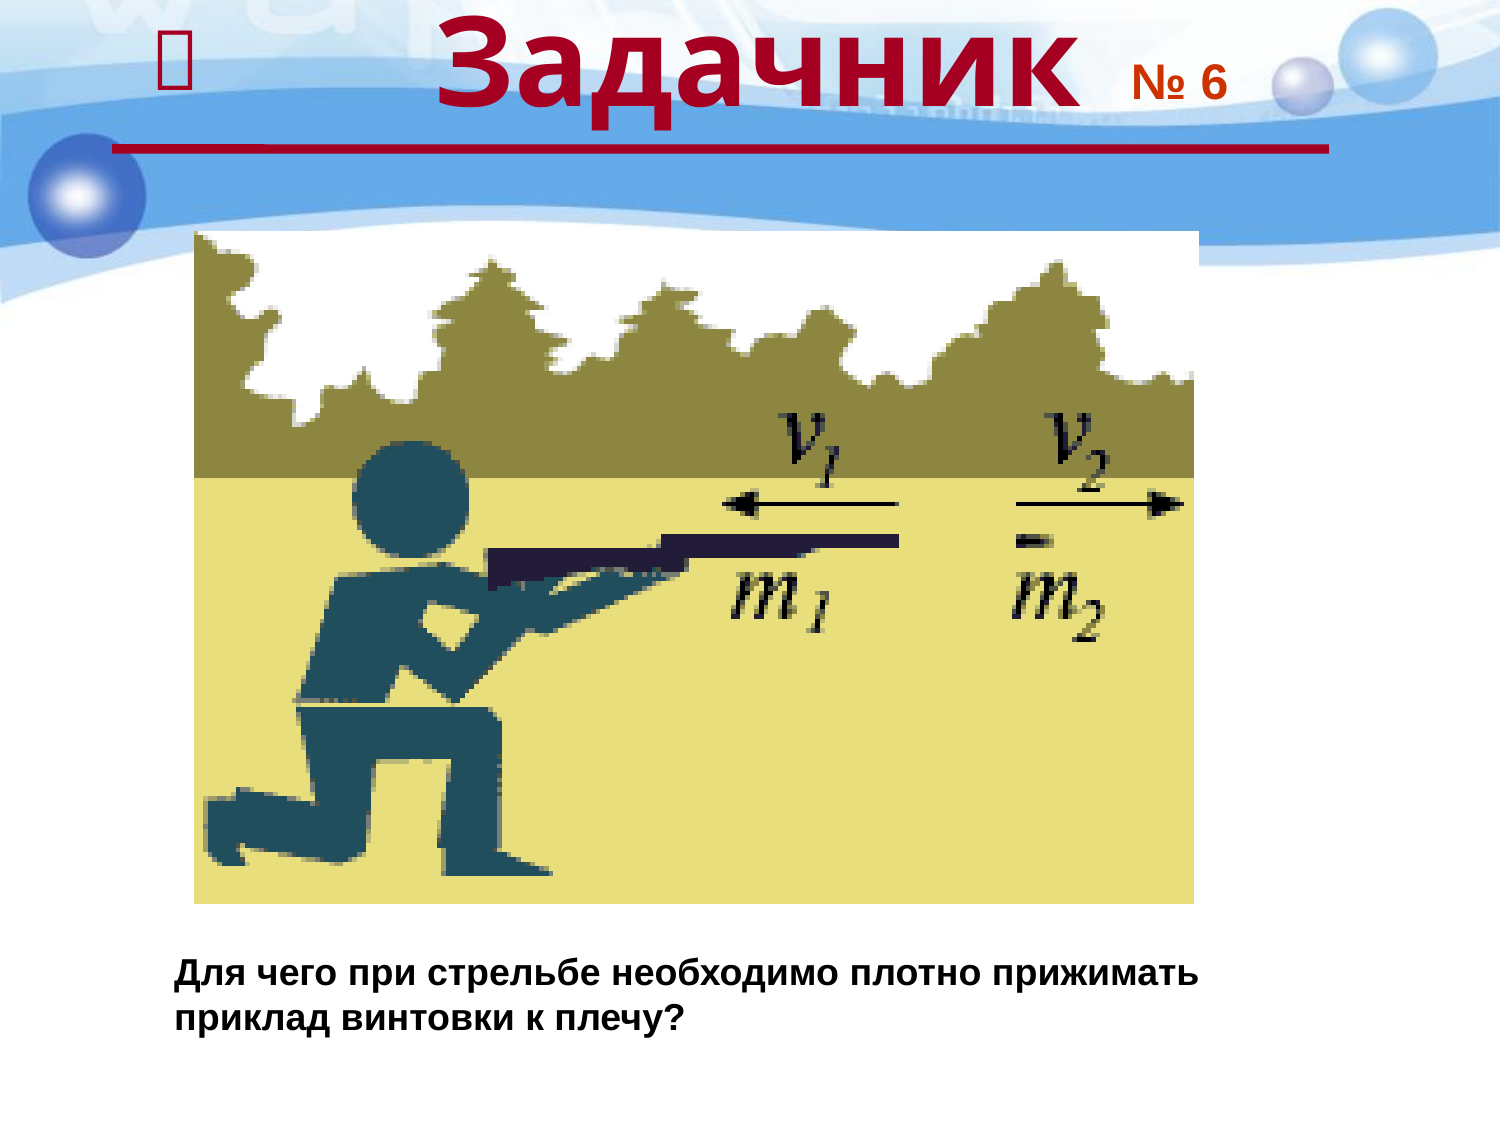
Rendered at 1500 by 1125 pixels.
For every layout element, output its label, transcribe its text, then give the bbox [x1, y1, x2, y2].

text_box Для чего при стрельбе необходимо плотно прижимать приклад винтовки к плечу? [159, 940, 1247, 1046]
picture [0, 0, 1500, 1125]
text_box № 6 [1116, 42, 1258, 118]
text_box [88, 220, 1282, 281]
text_box  [135, 0, 301, 115]
text_box Задачник [419, 0, 951, 114]
